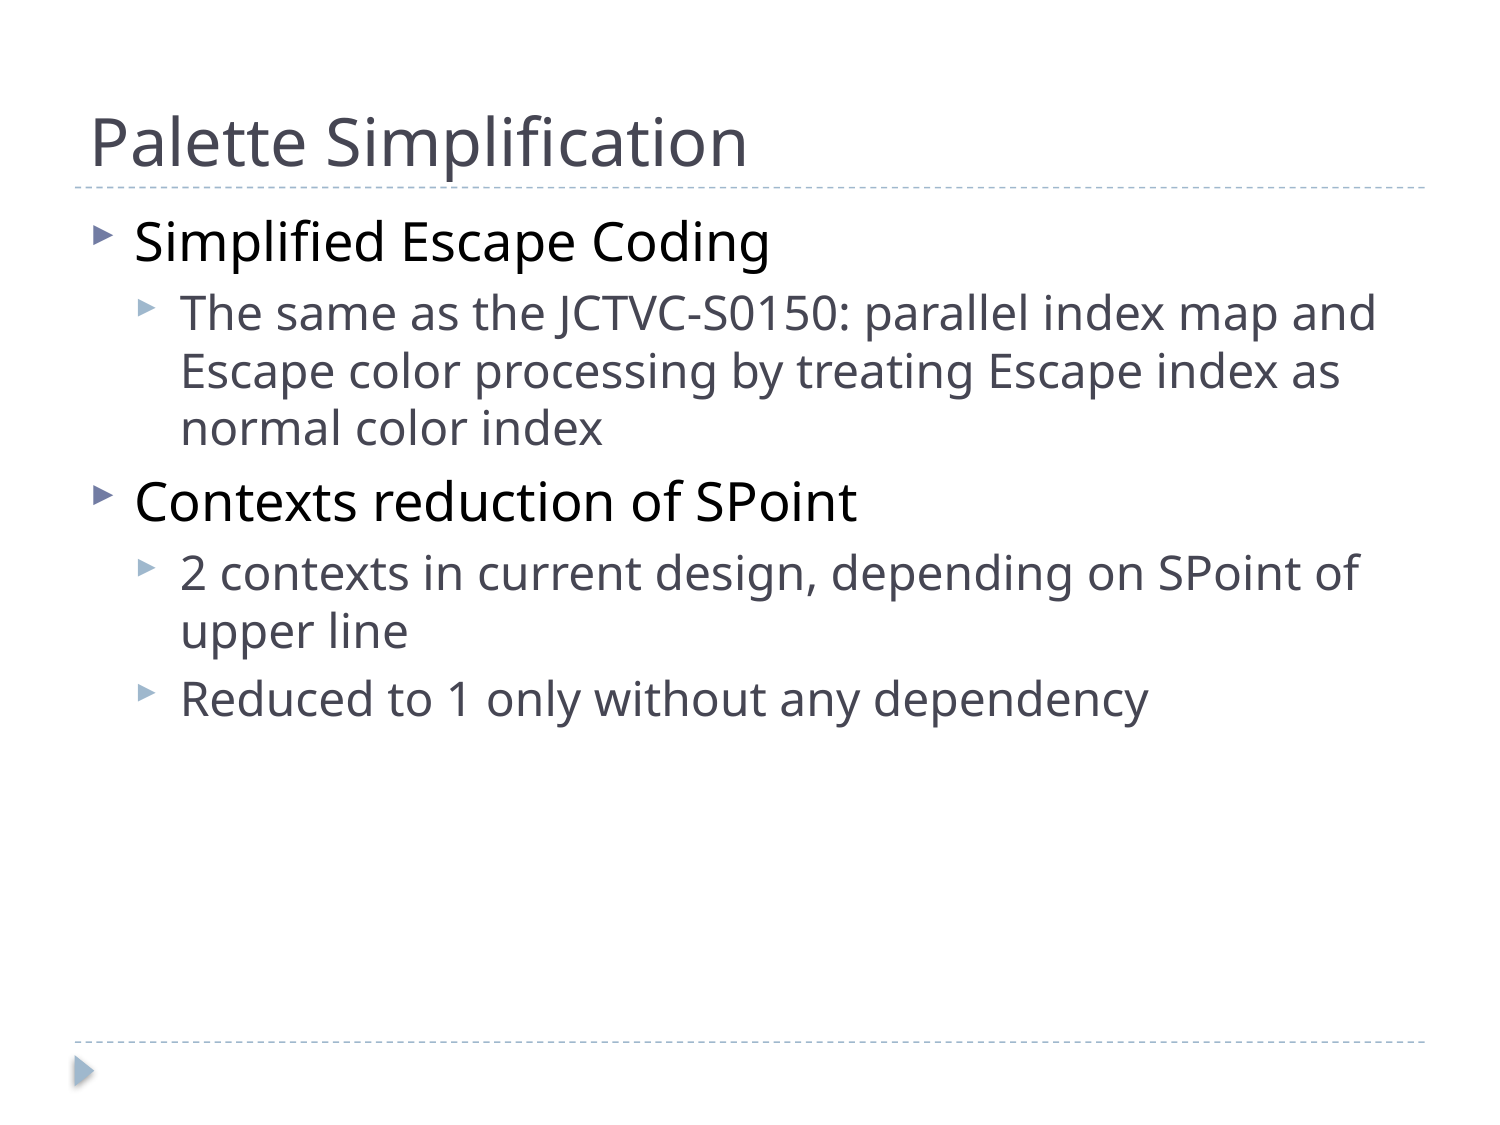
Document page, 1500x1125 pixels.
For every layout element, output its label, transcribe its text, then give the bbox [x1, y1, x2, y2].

list Simplified Escape Coding The same as the JCTVC-S0150: parallel index map and Escape color processing by treating Escape index as normal color index Contexts reduction of SPoint 2 contexts in current design, depending on SPoint of upper line Reduced to 1 only without any dependency [75, 200, 1425, 1010]
title Palette Simplification [75, 24, 1425, 188]
